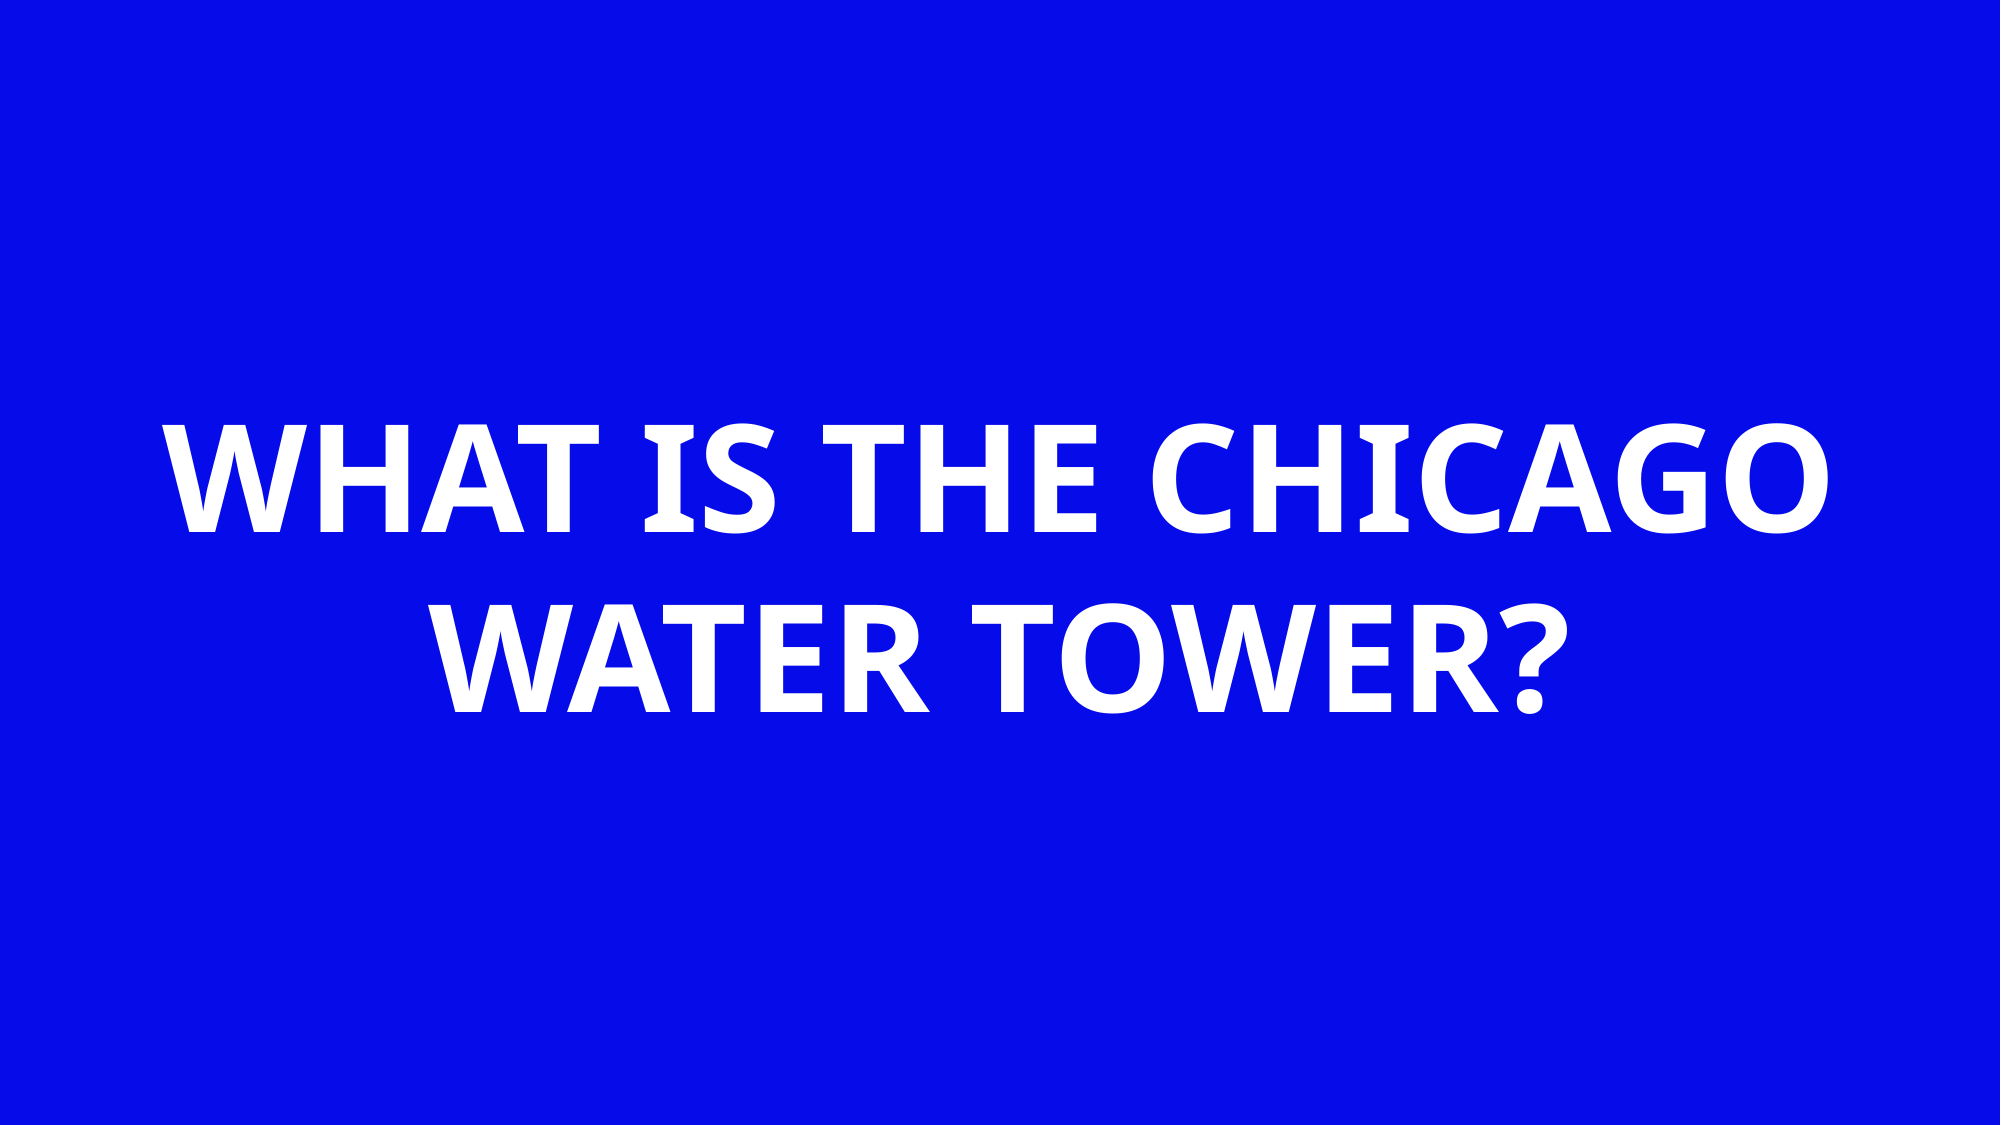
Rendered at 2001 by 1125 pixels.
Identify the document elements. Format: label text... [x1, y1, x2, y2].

text_box WHAT IS THE CHICAGO WATER TOWER? [0, 0, 2000, 1125]
